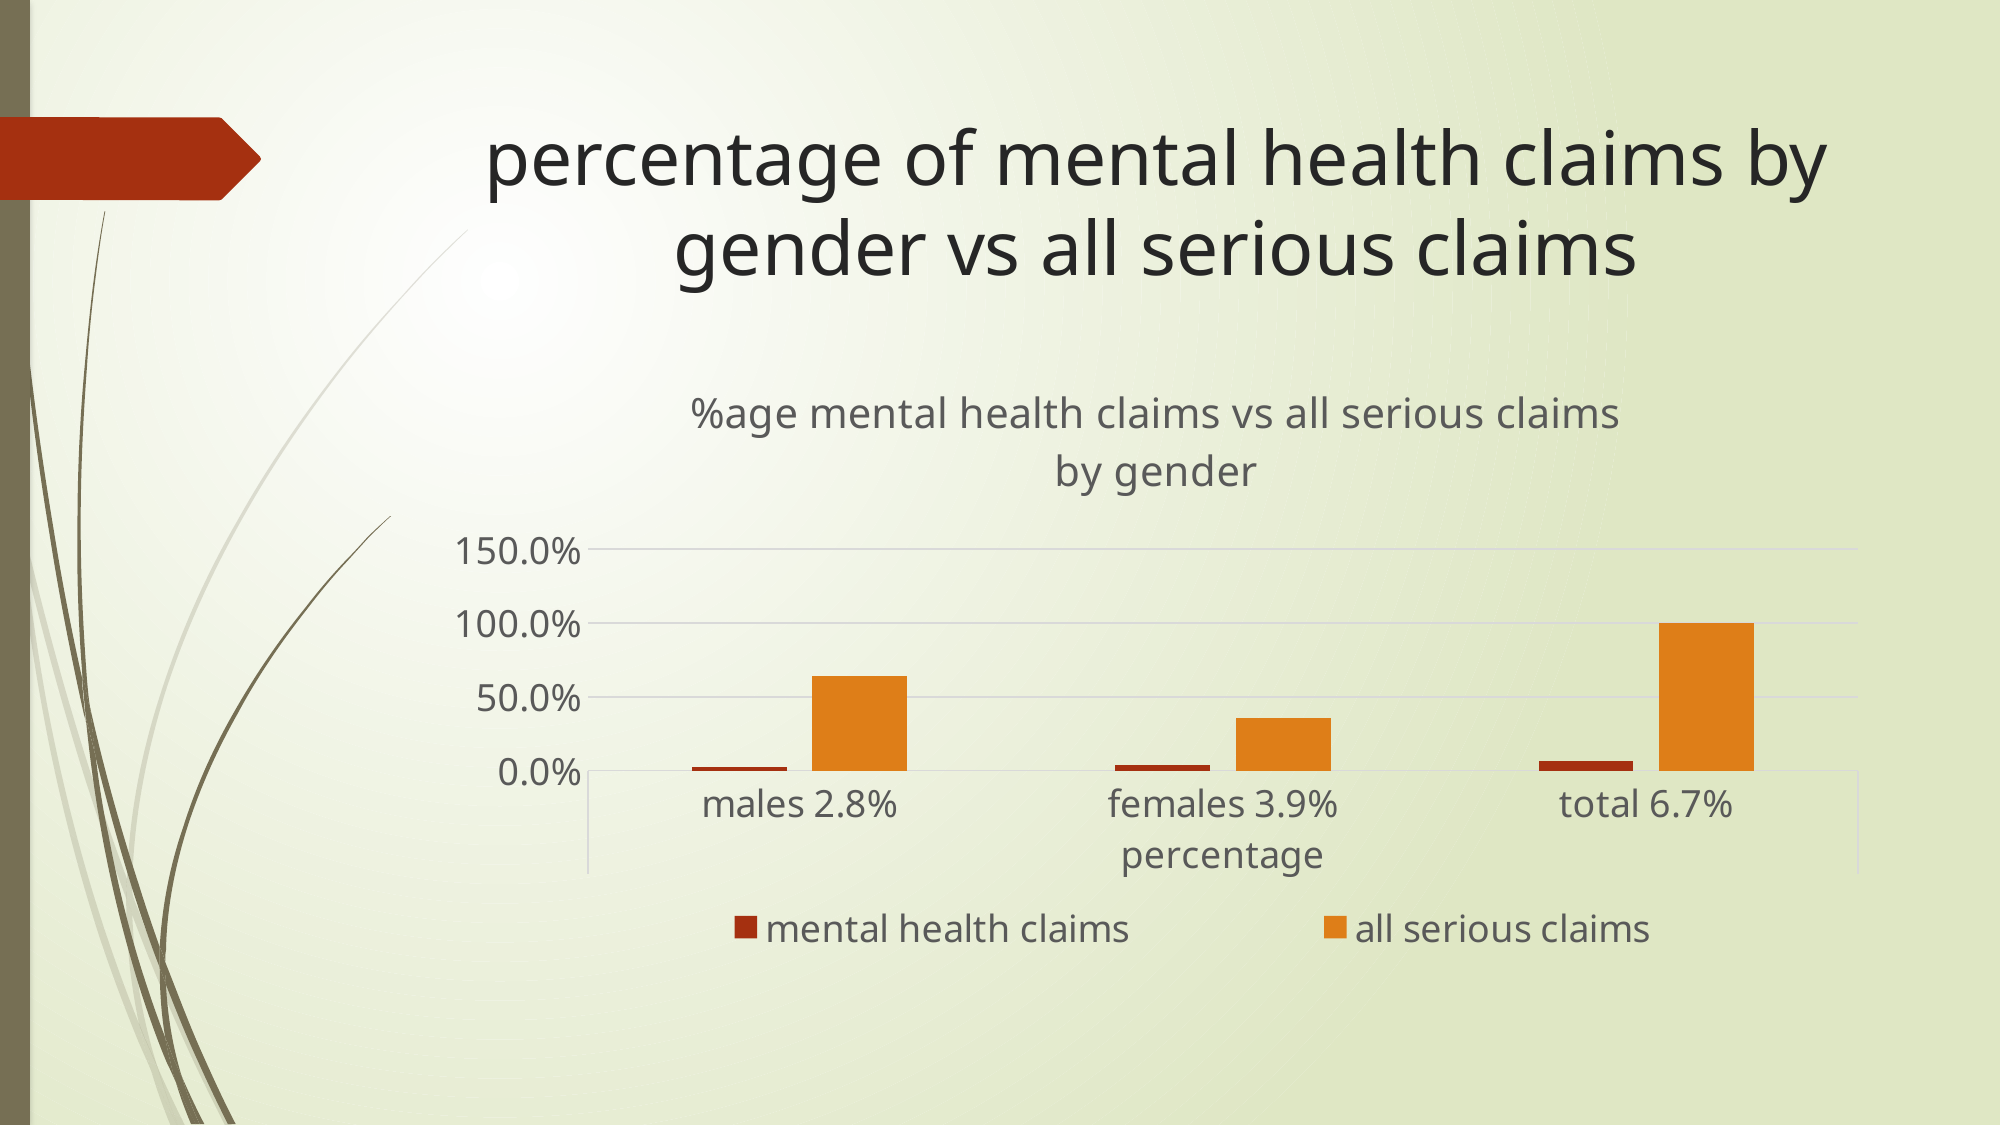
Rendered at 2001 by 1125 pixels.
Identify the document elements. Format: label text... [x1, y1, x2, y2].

title percentage of mental health claims by gender vs all serious claims [425, 102, 1888, 313]
chart [424, 349, 1888, 971]
